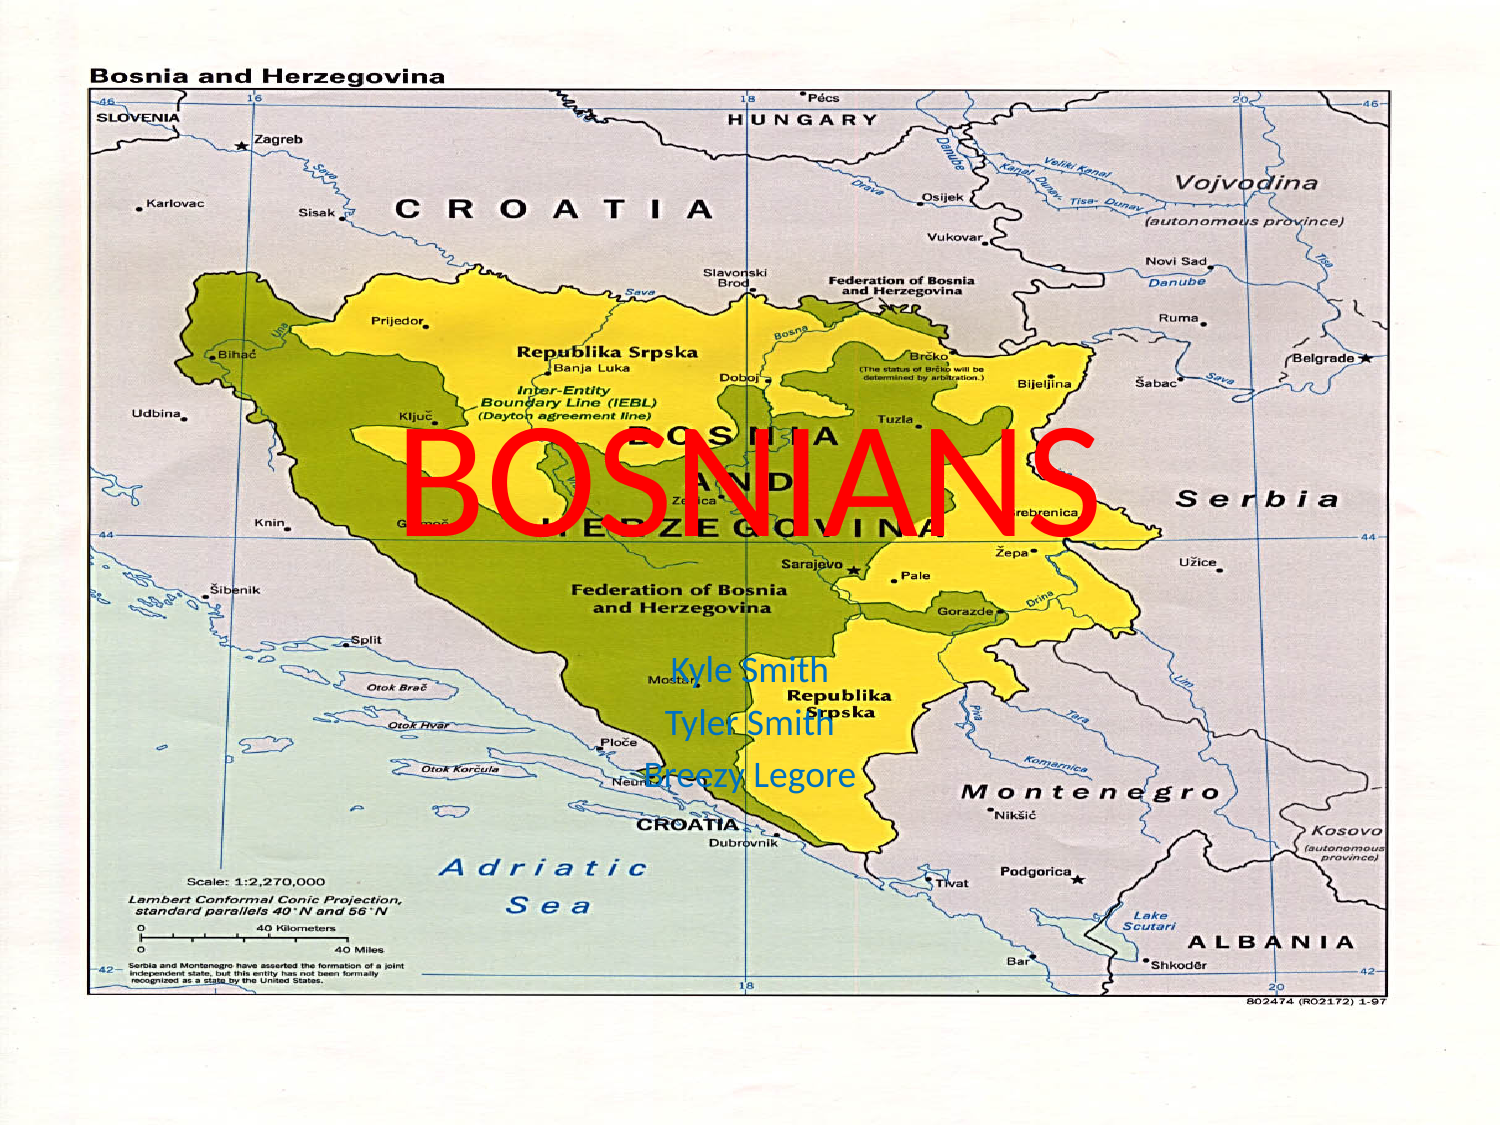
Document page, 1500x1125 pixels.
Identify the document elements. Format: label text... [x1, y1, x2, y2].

title BOSNIANS [112, 349, 1388, 591]
subtitle Kyle Smith Tyler Smith Breezy Legore [225, 637, 1275, 925]
picture [0, 0, 1500, 1125]
